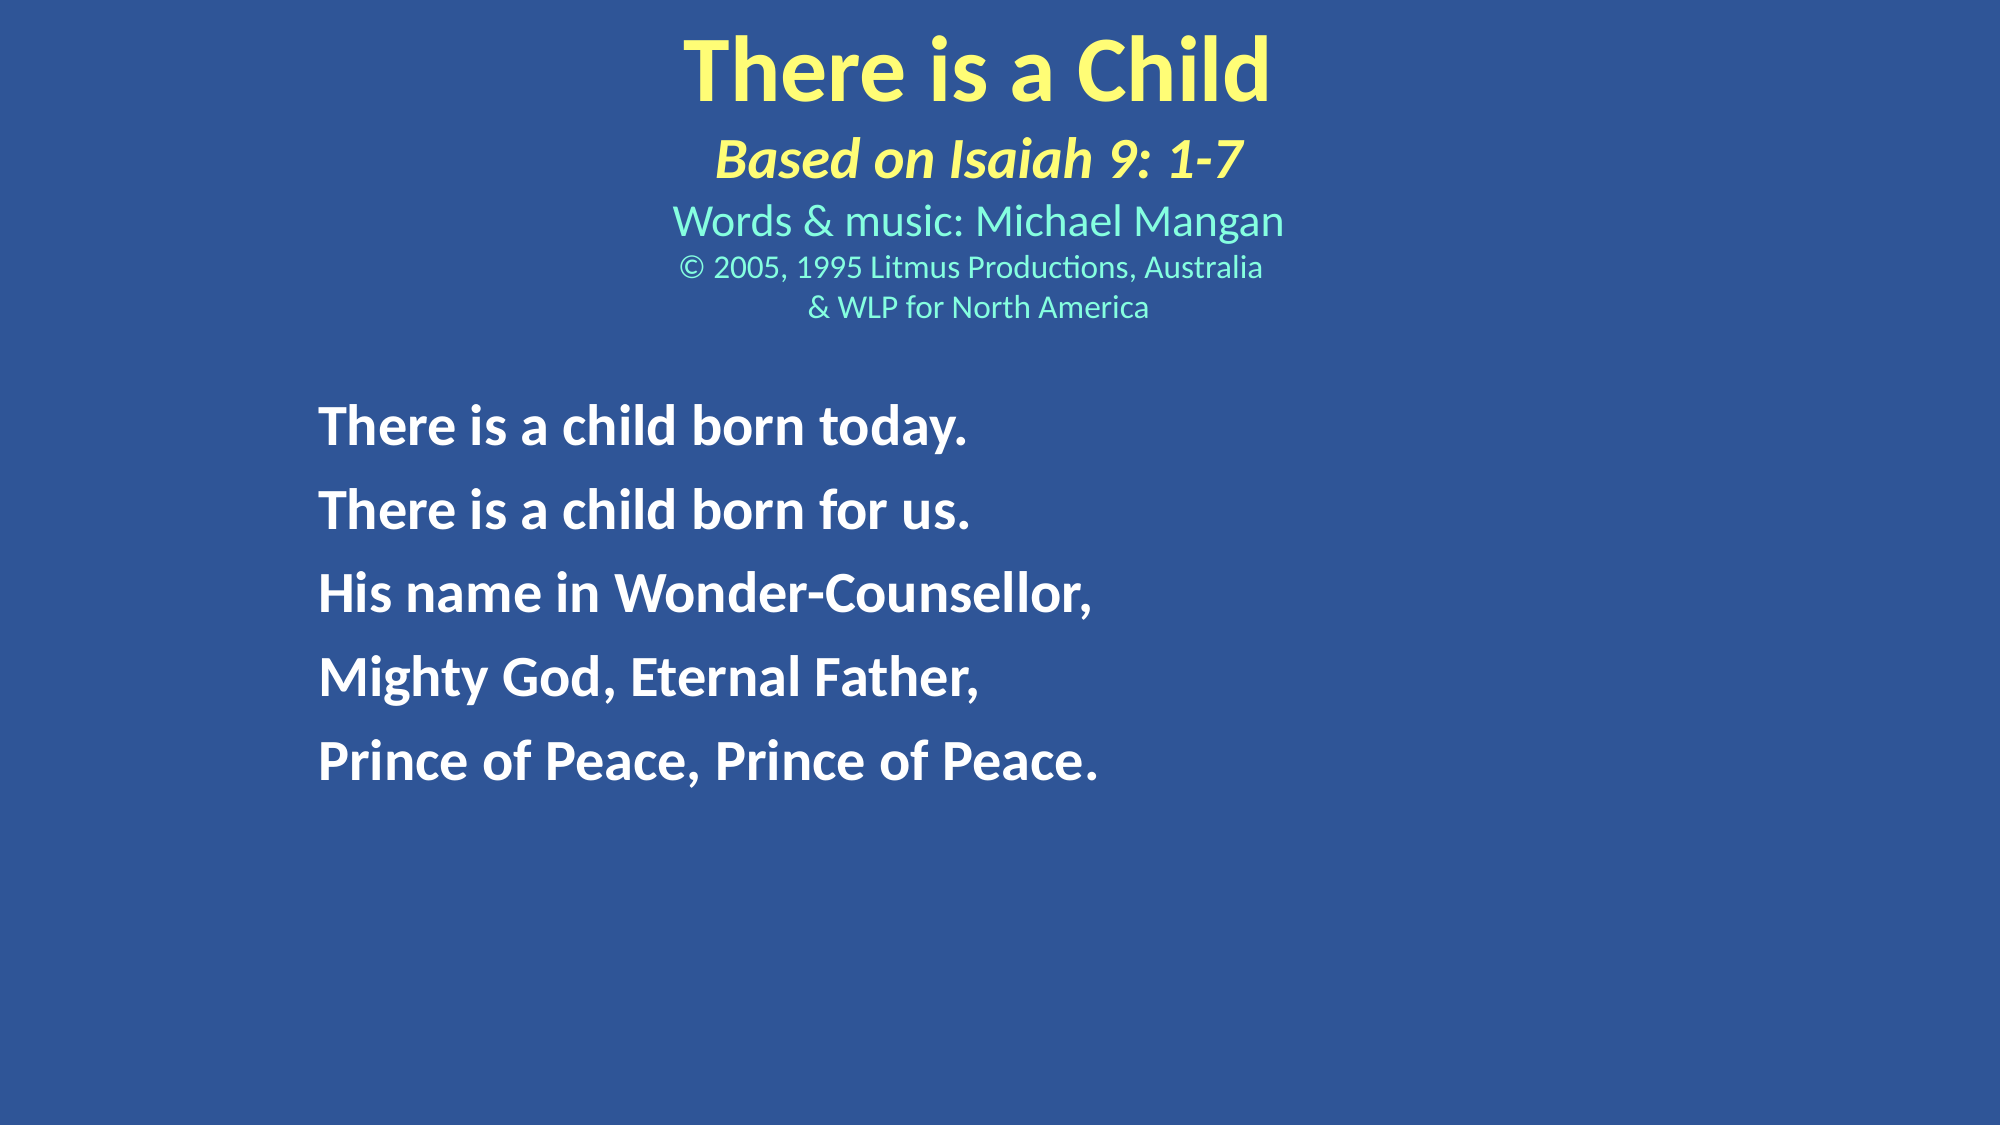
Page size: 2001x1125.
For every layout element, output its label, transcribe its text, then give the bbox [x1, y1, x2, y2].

list There is a child born today. There is a child born for us. His name in Wonder-Counsellor, Mighty God, Eternal Father, Prince of Peace, Prince of Peace. [303, 387, 1704, 826]
text_box There is a Child Based on Isaiah 9: 1-7 Words & music: Michael Mangan © 2005, 1995 Litmus Productions, Australia & WLP for North America [291, 7, 1667, 327]
